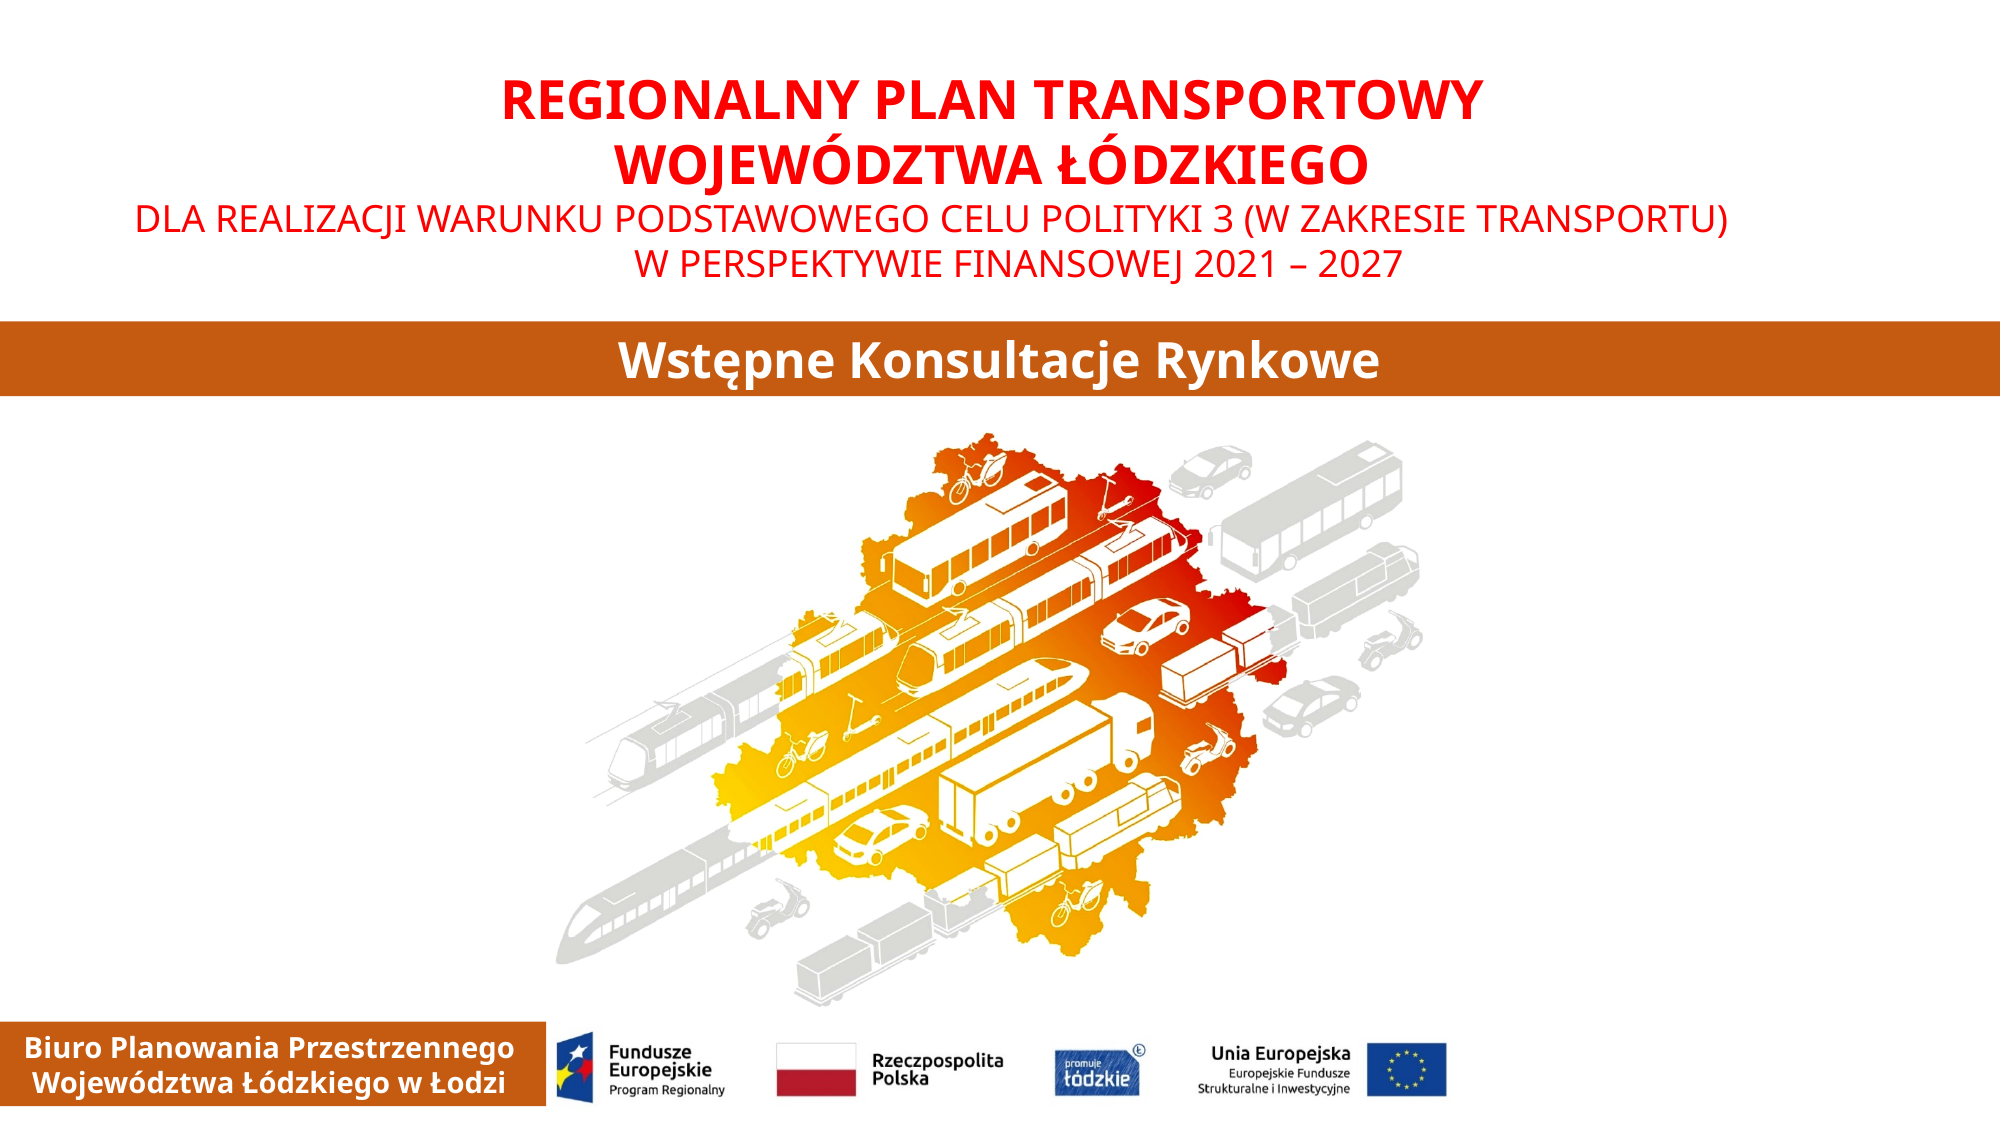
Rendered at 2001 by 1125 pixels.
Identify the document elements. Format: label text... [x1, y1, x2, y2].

text_box Wstępne Konsultacje Rynkowe [0, 321, 2000, 397]
text_box REGIONALNY PLAN TRANSPORTOWY WOJEWÓDZTWA ŁÓDZKIEGO DLA REALIZACJI WARUNKU PODSTAWOWEGO CELU POLITYKI 3 (W ZAKRESIE TRANSPORTU) W PERSPEKTYWIE FINANSOWEJ 2021 – 2027 [116, 58, 1884, 293]
picture [439, 1021, 1561, 1121]
picture [546, 421, 1428, 1013]
text_box Biuro Planowania Przestrzennego Województwa Łódzkiego w Łodzi [0, 1021, 439, 1107]
